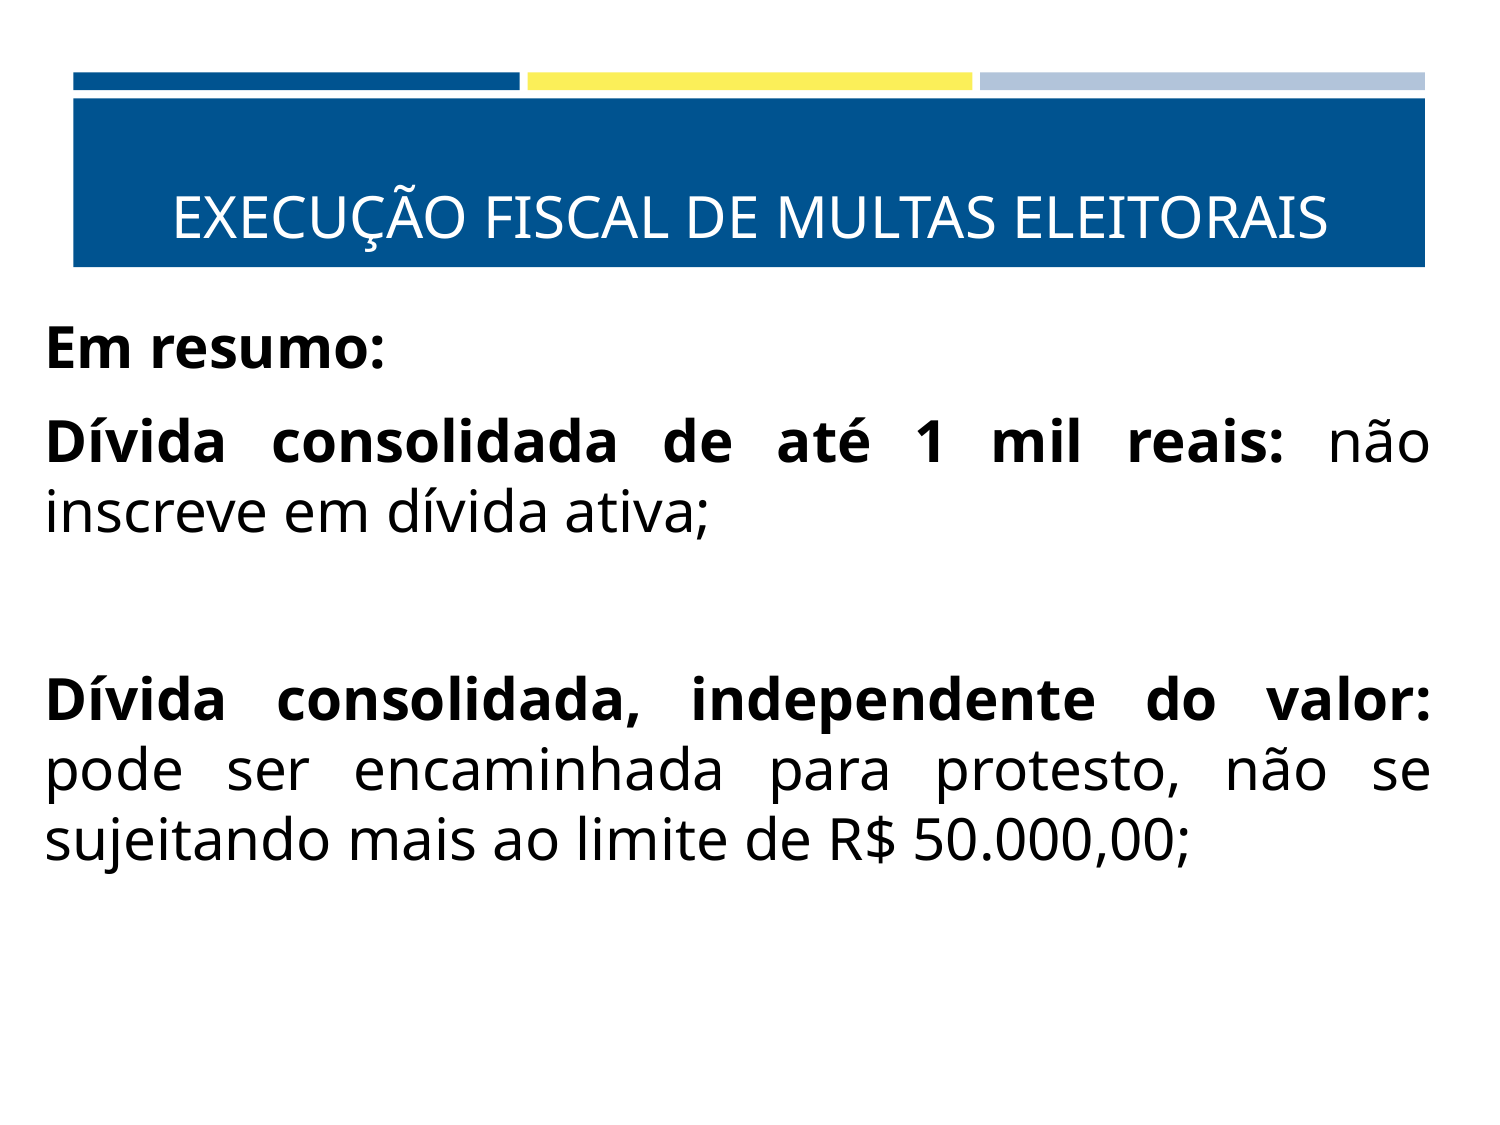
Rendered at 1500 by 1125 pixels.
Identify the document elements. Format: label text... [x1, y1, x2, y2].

list Em resumo: Dívida consolidada de até 1 mil reais: não inscreve em dívida ativa; Dívida consolidada, independente do valor: pode ser encaminhada para protesto, não se sujeitando mais ao limite de R$ 50.000,00; [29, 302, 1447, 1094]
title EXECUÇÃO FISCAL DE MULTAS ELEITORAIS [95, 112, 1406, 259]
